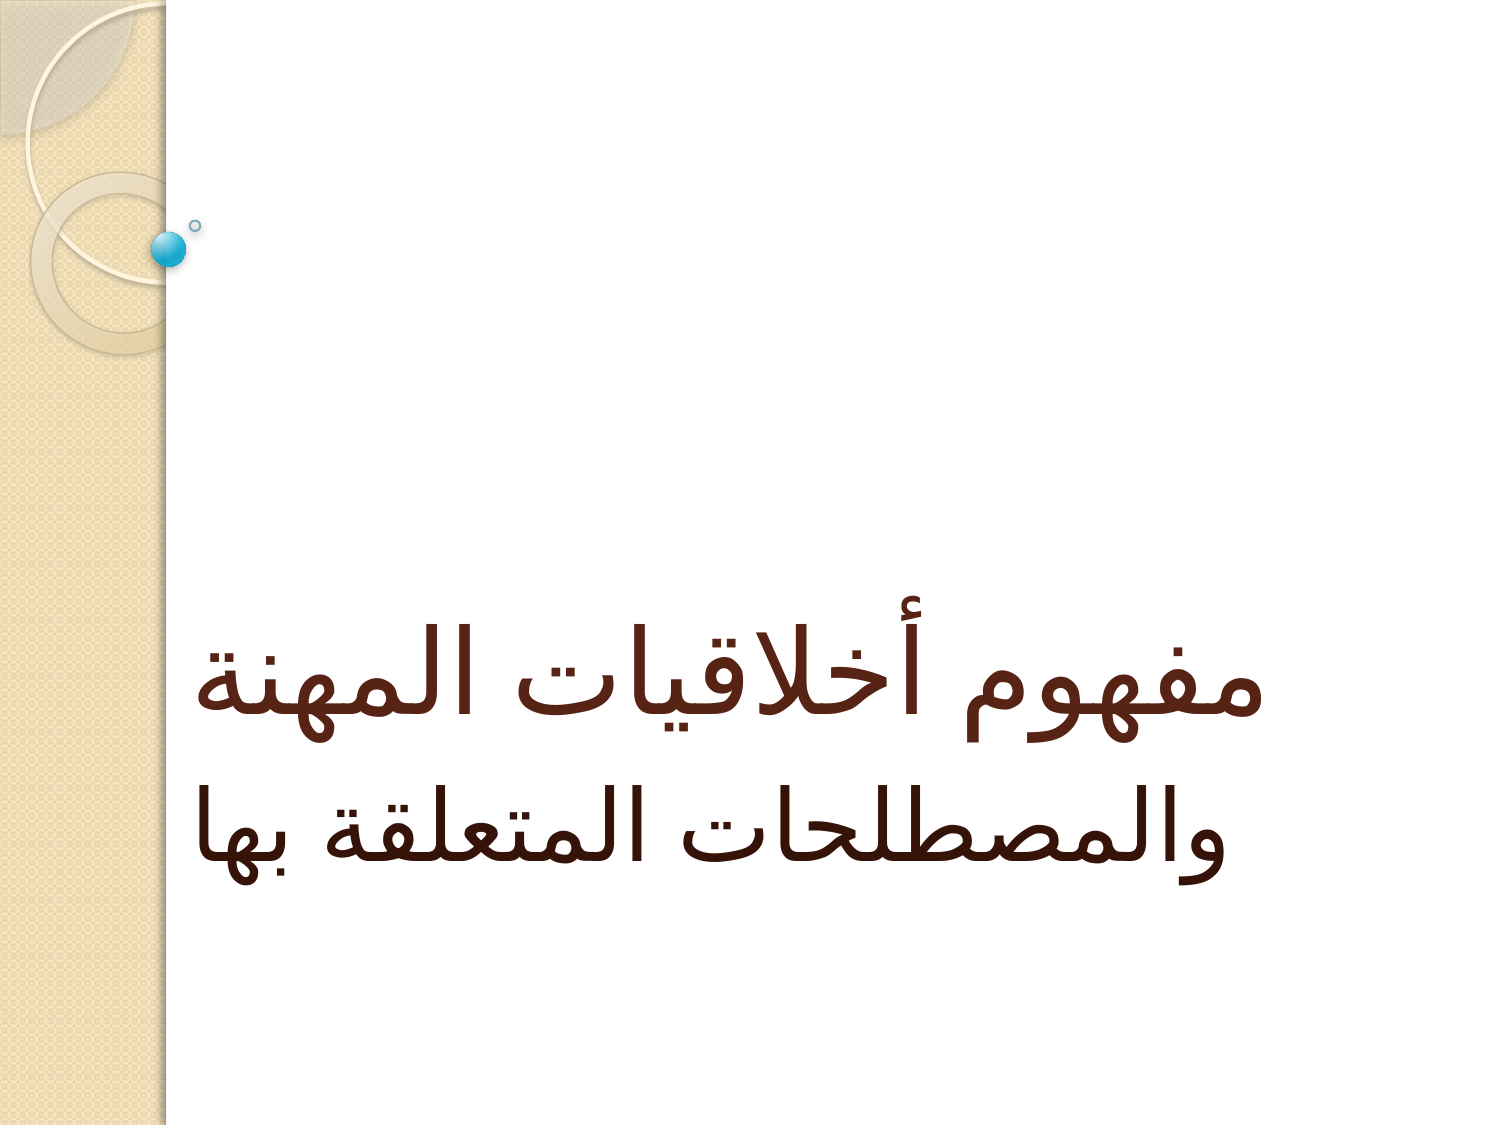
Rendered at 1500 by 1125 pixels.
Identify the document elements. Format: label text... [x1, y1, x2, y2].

subtitle والمصطلحات المتعلقة بها [175, 761, 1391, 1050]
title مفهوم أخلاقيات المهنة [175, 503, 1391, 746]
